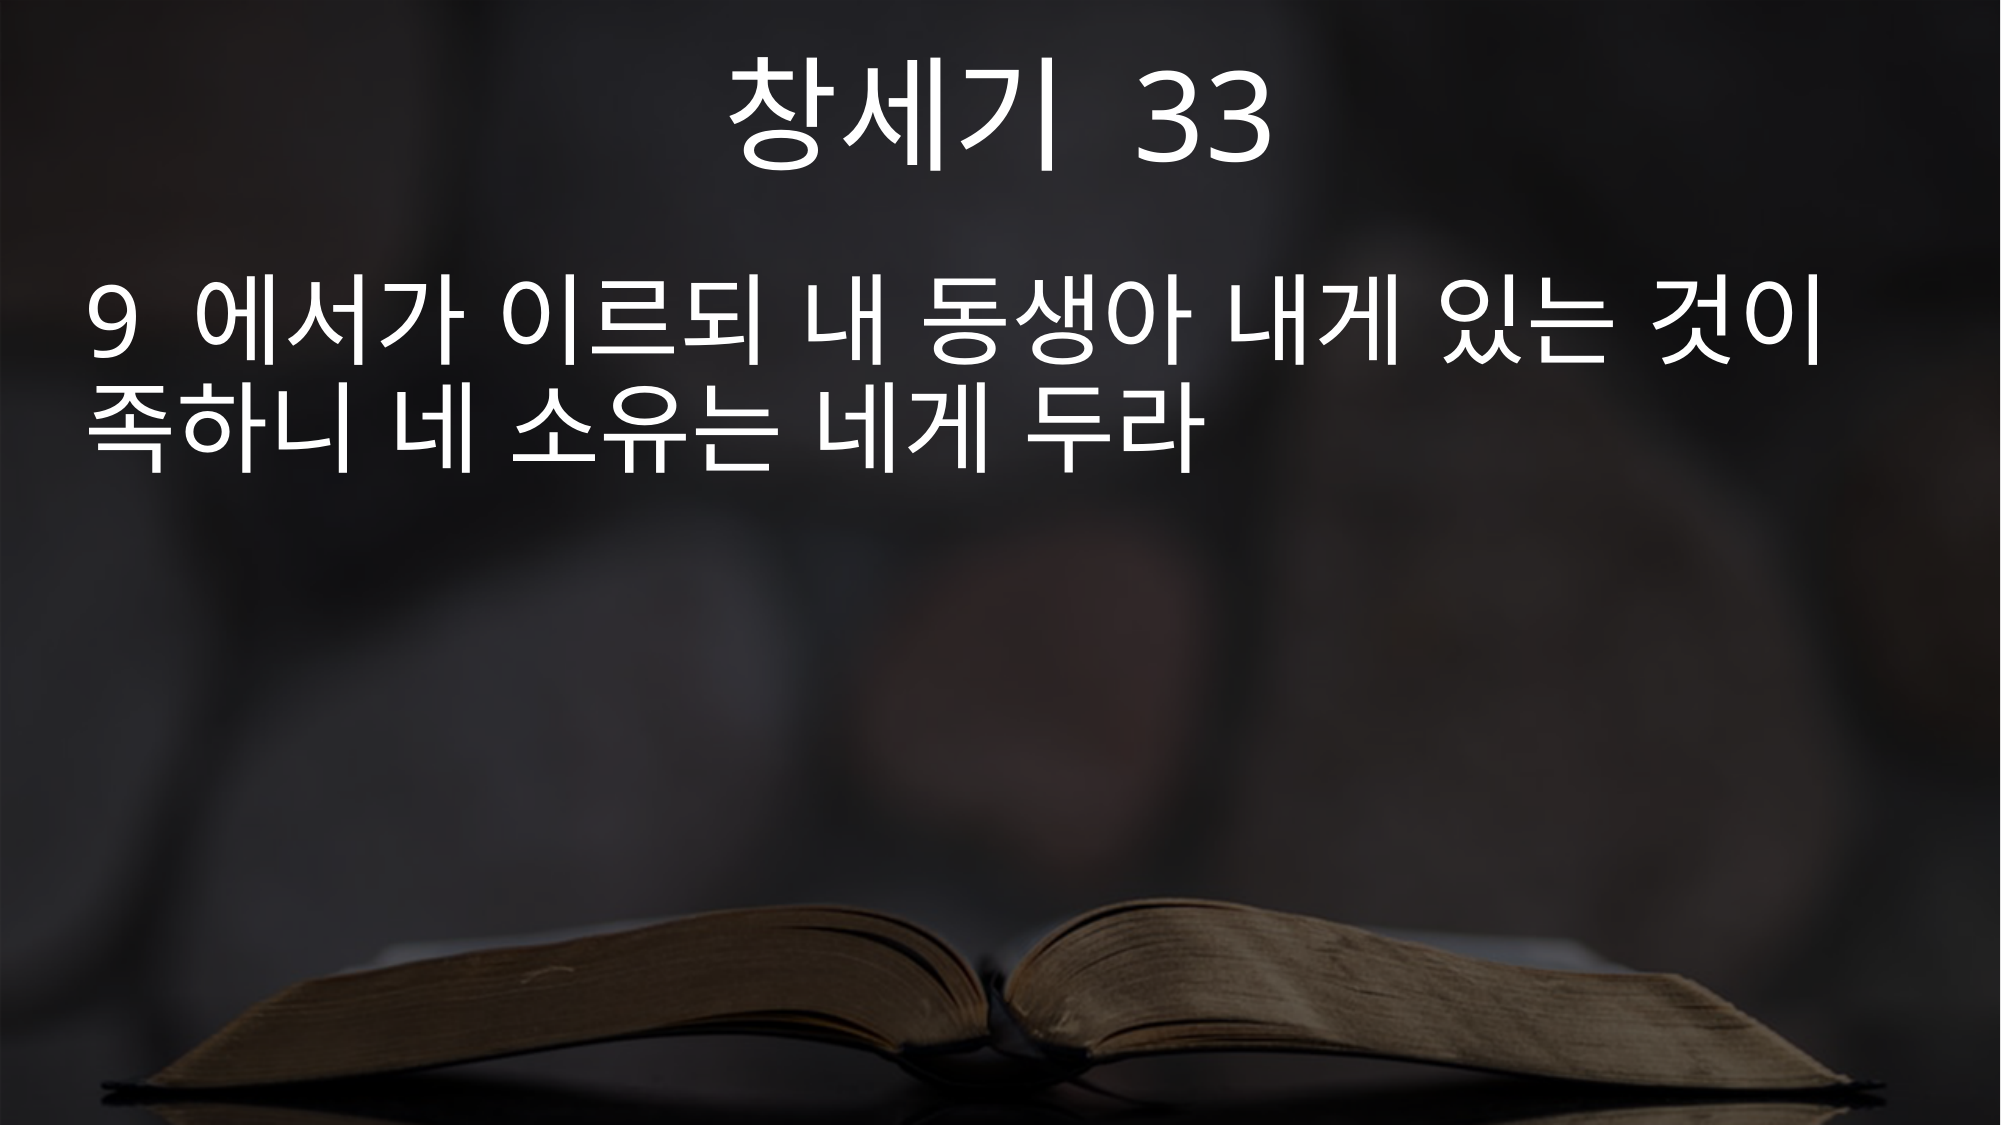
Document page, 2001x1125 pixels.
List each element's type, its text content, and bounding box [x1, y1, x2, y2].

footer 창세기 33 [0, 32, 2000, 192]
picture [0, 0, 2001, 1125]
list 9 에서가 이르되 내 동생아 내게 있는 것이 족하니 네 소유는 네게 두라 [69, 263, 1953, 423]
